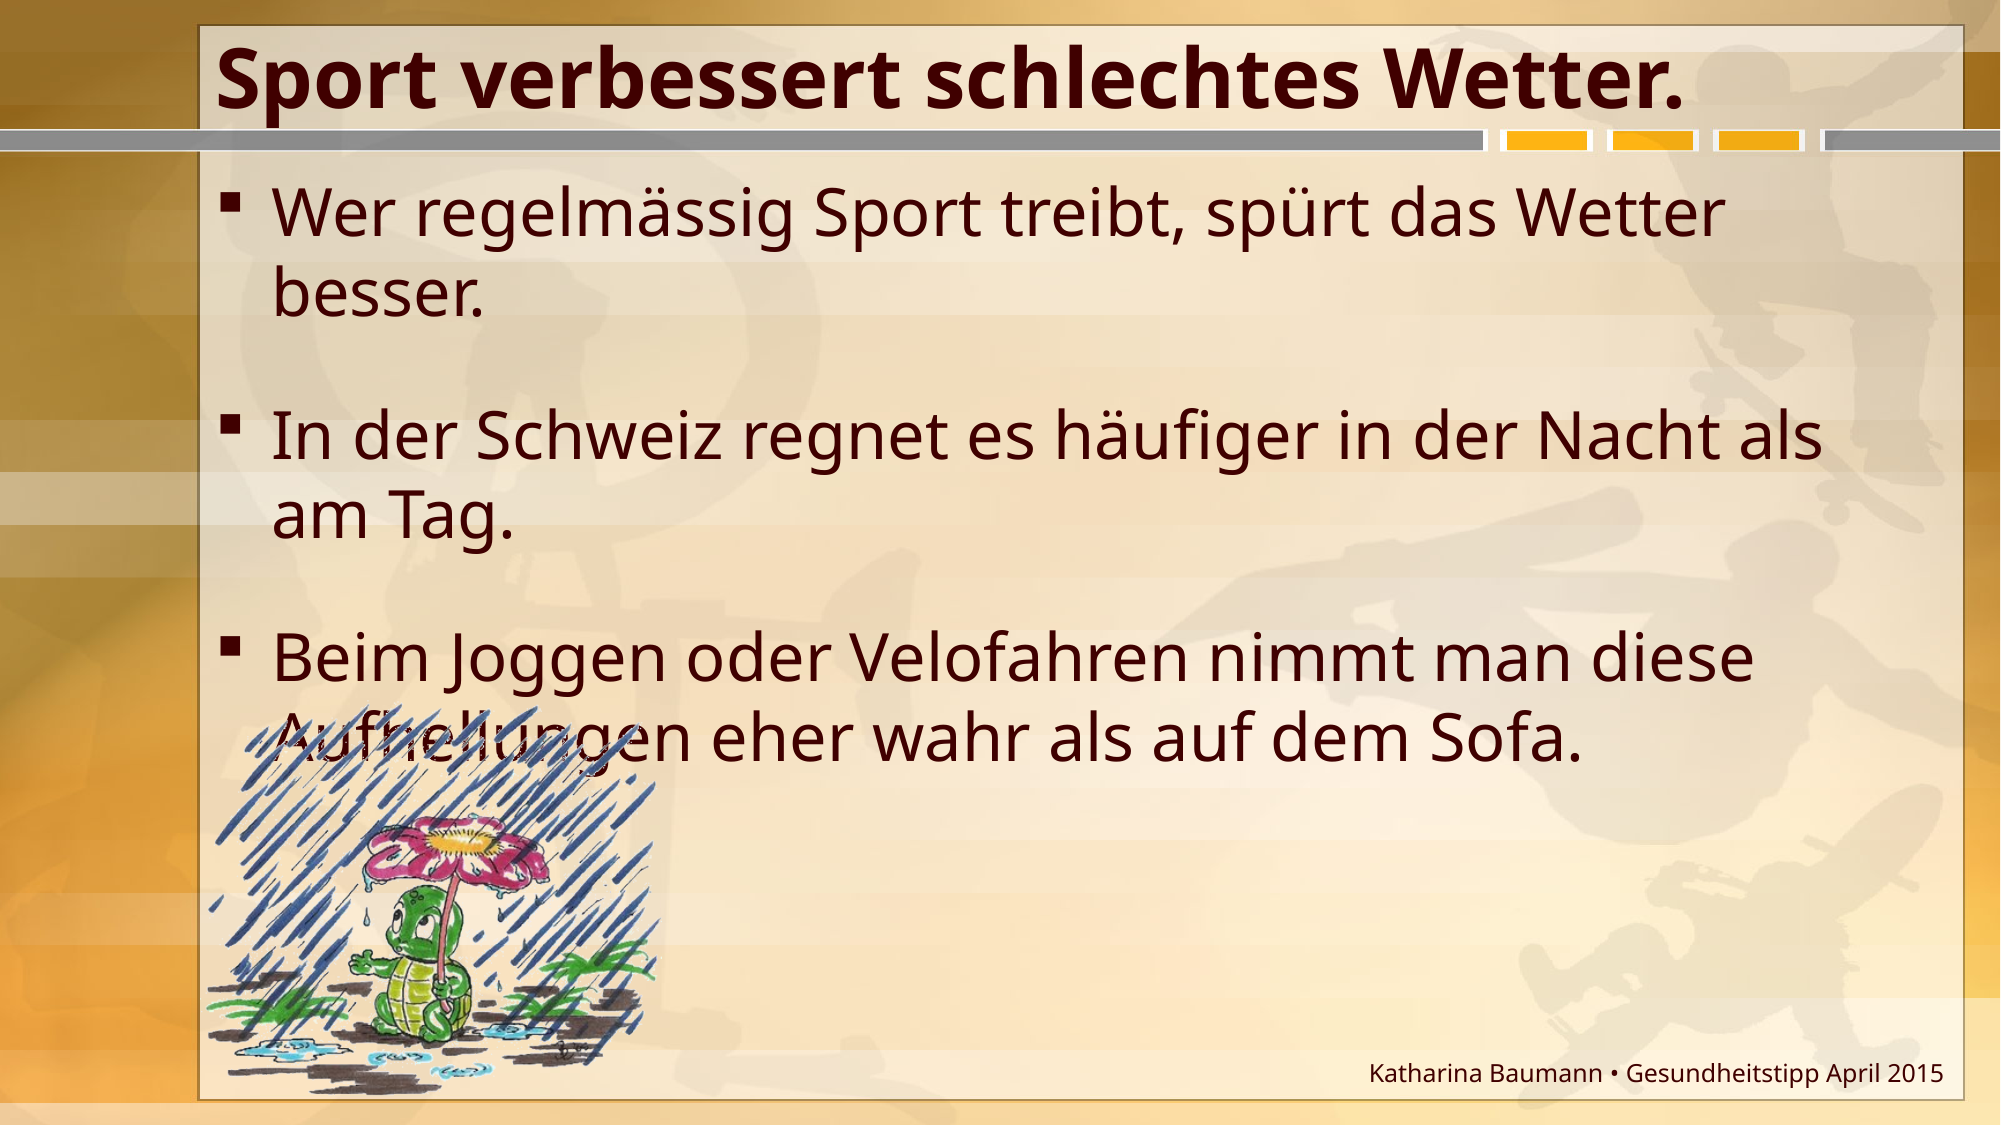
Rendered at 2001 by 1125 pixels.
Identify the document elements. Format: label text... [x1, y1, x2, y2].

title Sport verbessert schlechtes Wetter. [200, 0, 1950, 150]
picture [0, 0, 2001, 1125]
footer Katharina Baumann • Gesundheitstipp April 2015 [1326, 1050, 1961, 1100]
list Wer regelmässig Sport treibt, spürt das Wetter besser. In der Schweiz regnet es häufiger in der Nacht als am Tag. Beim Joggen oder Velofahren nimmt man diese Aufhellungen eher wahr als auf dem Sofa. [200, 162, 1950, 1050]
